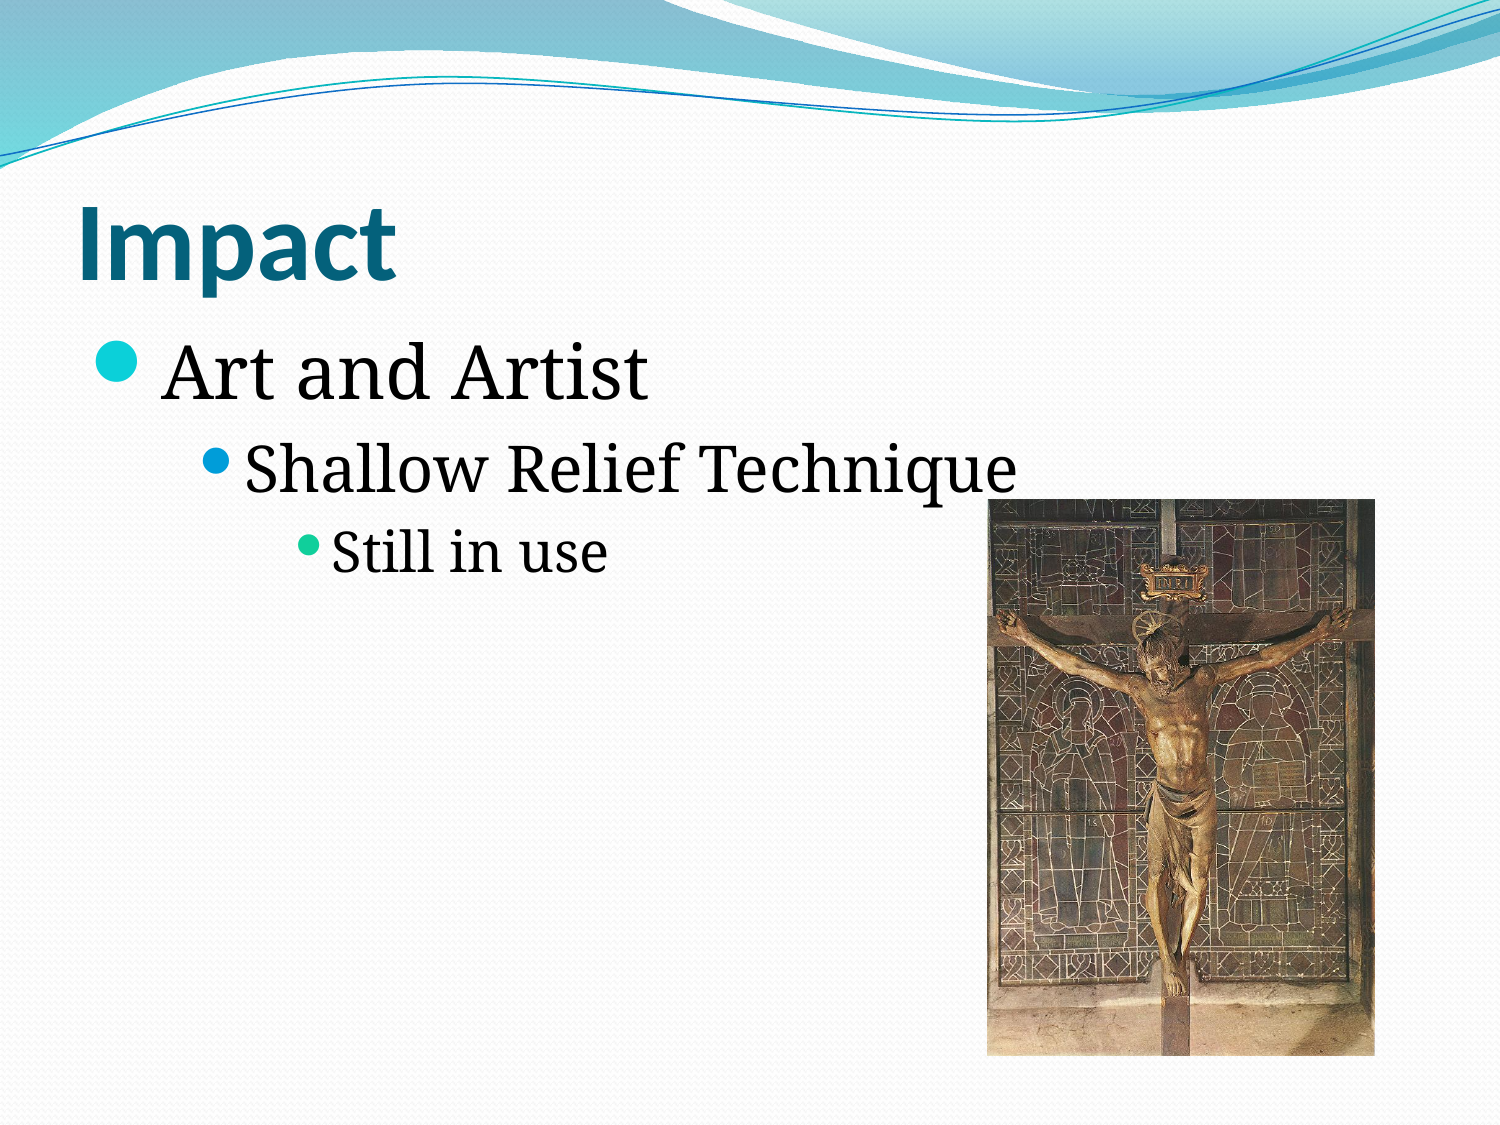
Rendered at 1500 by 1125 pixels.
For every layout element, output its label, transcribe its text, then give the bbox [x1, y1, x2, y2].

picture [987, 499, 1376, 1056]
list Art and Artist Shallow Relief Technique Still in use [75, 317, 1425, 1038]
title Impact [75, 115, 1425, 303]
